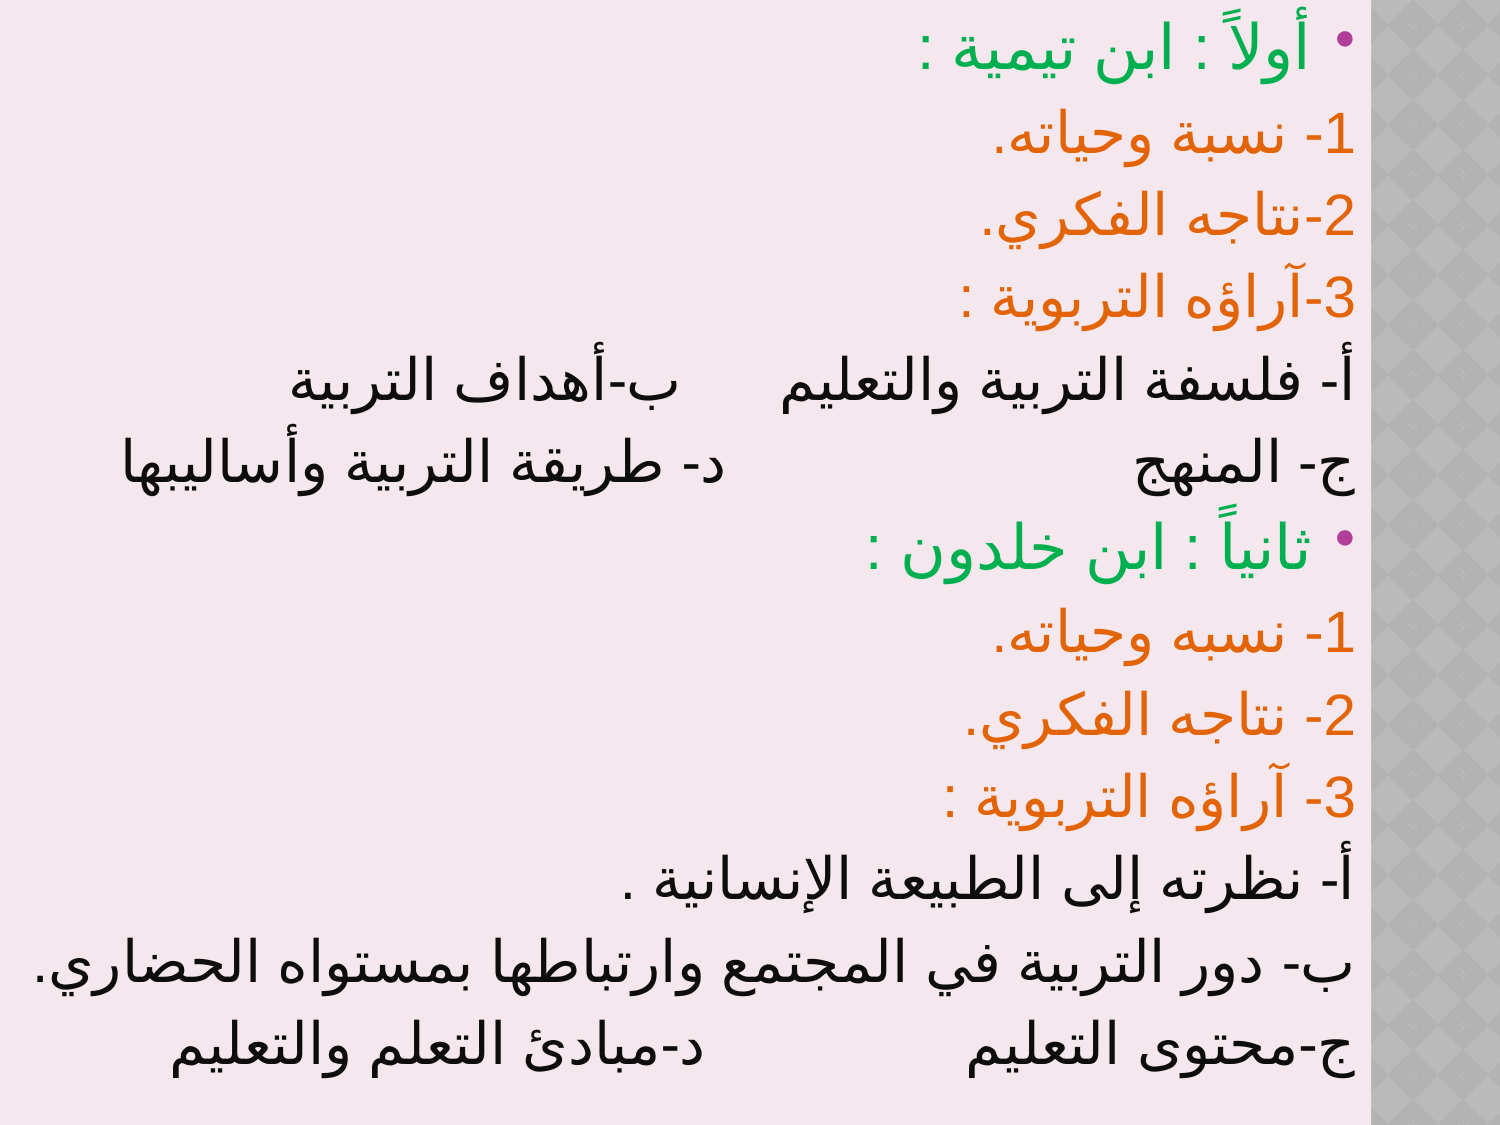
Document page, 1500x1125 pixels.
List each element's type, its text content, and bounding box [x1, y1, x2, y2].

list أولاً : ابن تيمية : 1- نسبة وحياته. 2-نتاجه الفكري. 3-آراؤه التربوية : أ- فلسفة التربية والتعليم ب-أهداف التربية ج- المنهج د- طريقة التربية وأساليبها ثانياً : ابن خلدون : 1- نسبه وحياته. 2- نتاجه الفكري. 3- آراؤه التربوية : أ- نظرته إلى الطبيعة الإنسانية . ب- دور التربية في المجتمع وارتباطها بمستواه الحضاري. ج-محتوى التعليم د-مبادئ التعلم والتعليم [0, 0, 1372, 1125]
